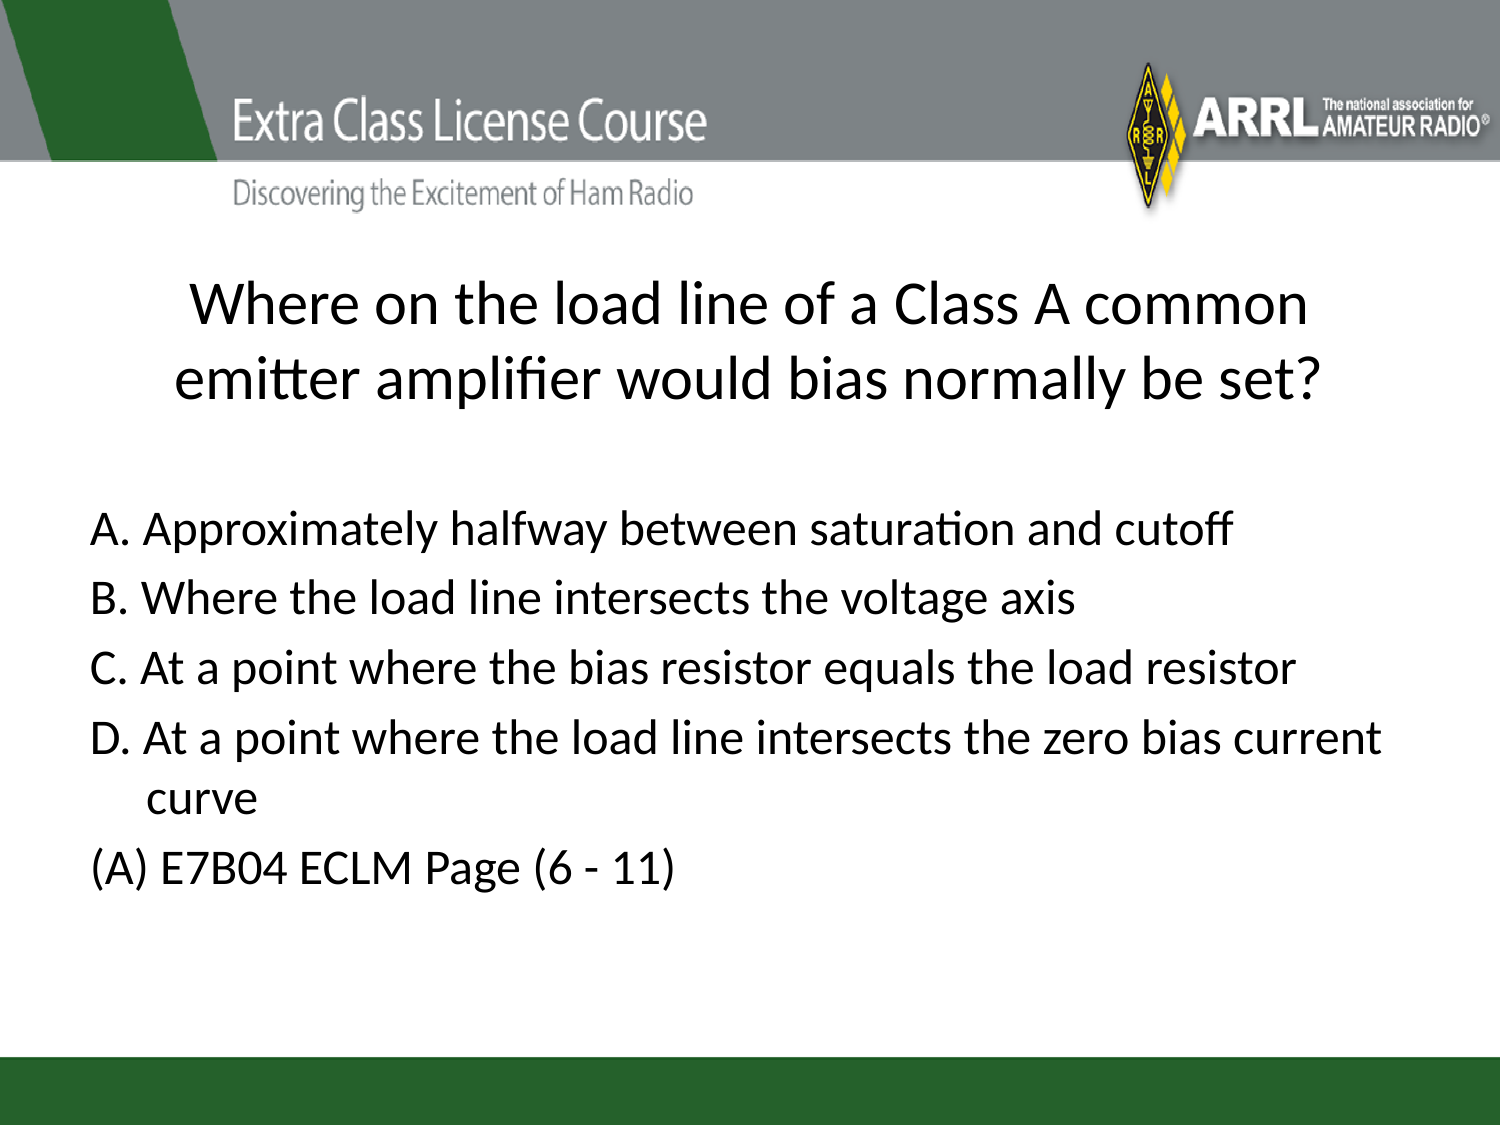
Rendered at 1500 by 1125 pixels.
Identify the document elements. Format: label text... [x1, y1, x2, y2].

list A. Approximately halfway between saturation and cutoff B. Where the load line intersects the voltage axis C. At a point where the bias resistor equals the load resistor D. At a point where the load line intersects the zero bias current curve (A) E7B04 ECLM Page (6 - 11) [75, 487, 1425, 1005]
picture [0, 0, 1500, 1125]
title Where on the load line of a Class A common emitter amplifier would bias normally be set? [75, 254, 1425, 435]
